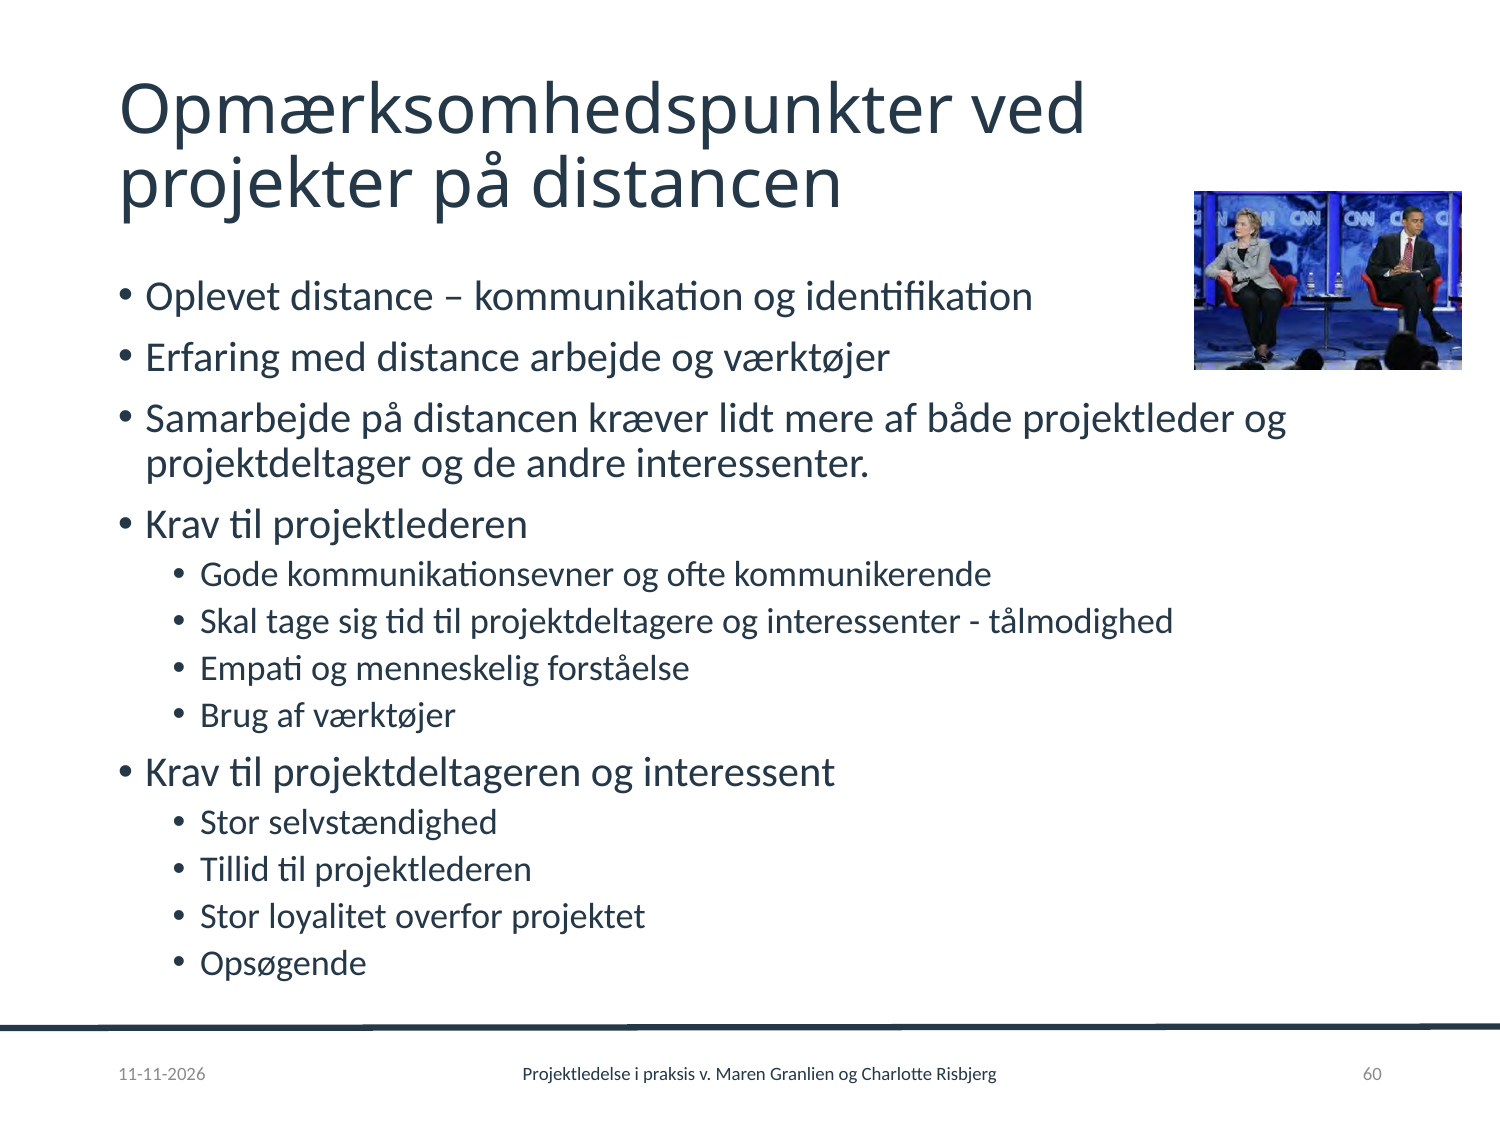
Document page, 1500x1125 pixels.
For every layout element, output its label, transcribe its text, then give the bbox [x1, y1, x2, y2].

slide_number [103, 1042, 252, 1103]
picture [1194, 191, 1462, 370]
footer Projektledelse i praksis v. Maren Granlien og Charlotte Risbjerg [265, 1042, 1254, 1103]
title Opmærksomhedspunkter ved projekter på distancen [103, 39, 1397, 257]
list Oplevet distance – kommunikation og identifikation Erfaring med distance arbejde og værktøjer Samarbejde på distancen kræver lidt mere af både projektleder og projektdeltager og de andre interessenter. Krav til projektlederen Gode kommunikationsevner og ofte kommunikerende Skal tage sig tid til projektdeltagere og interessenter - tålmodighed Empati og menneskelig forståelse Brug af værktøjer Krav til projektdeltageren og interessent Stor selvstændighed Tillid til projektlederen Stor loyalitet overfor projektet Opsøgende [103, 266, 1397, 995]
slide_number 60 [1281, 1042, 1397, 1103]
